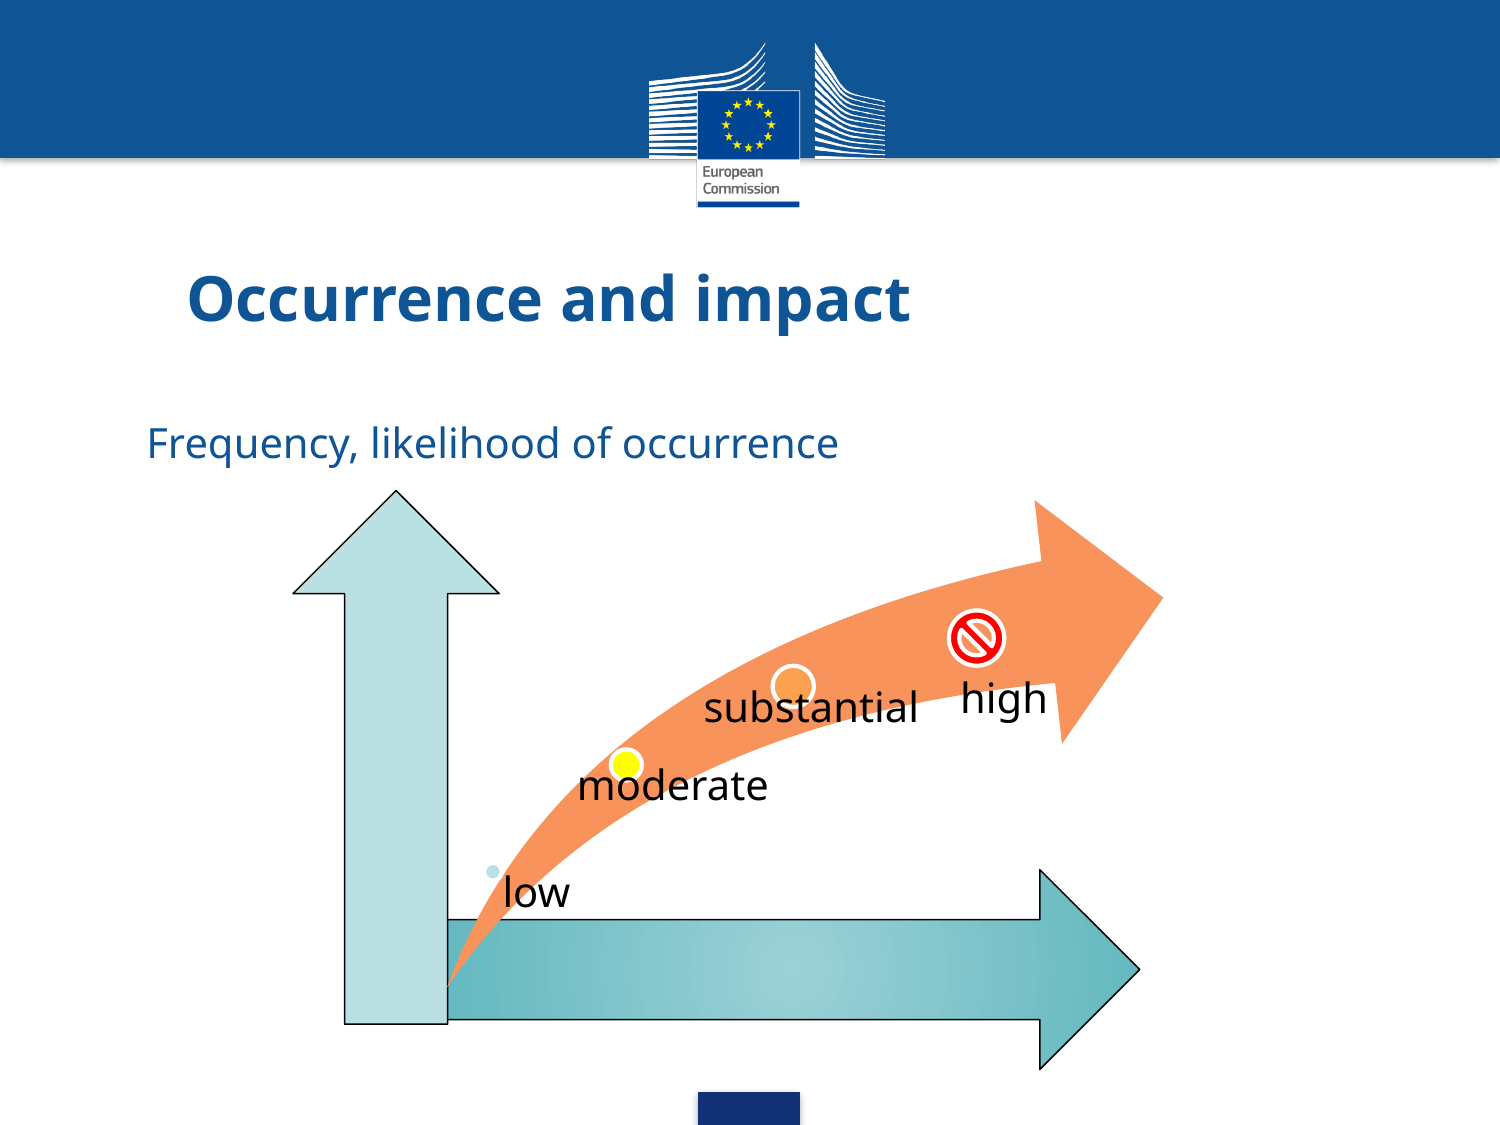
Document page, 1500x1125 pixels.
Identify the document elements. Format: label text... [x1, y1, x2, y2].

text_box [344, 997, 448, 1025]
text_box [388, 490, 404, 498]
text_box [950, 677, 1085, 795]
text_box [293, 567, 319, 594]
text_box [324, 499, 1270, 988]
list Frequency, likelihood of occurrence Impact [74, 408, 1426, 988]
text_box [448, 997, 1113, 1070]
title Occurrence and impact [111, 219, 1463, 374]
picture [649, 42, 885, 208]
